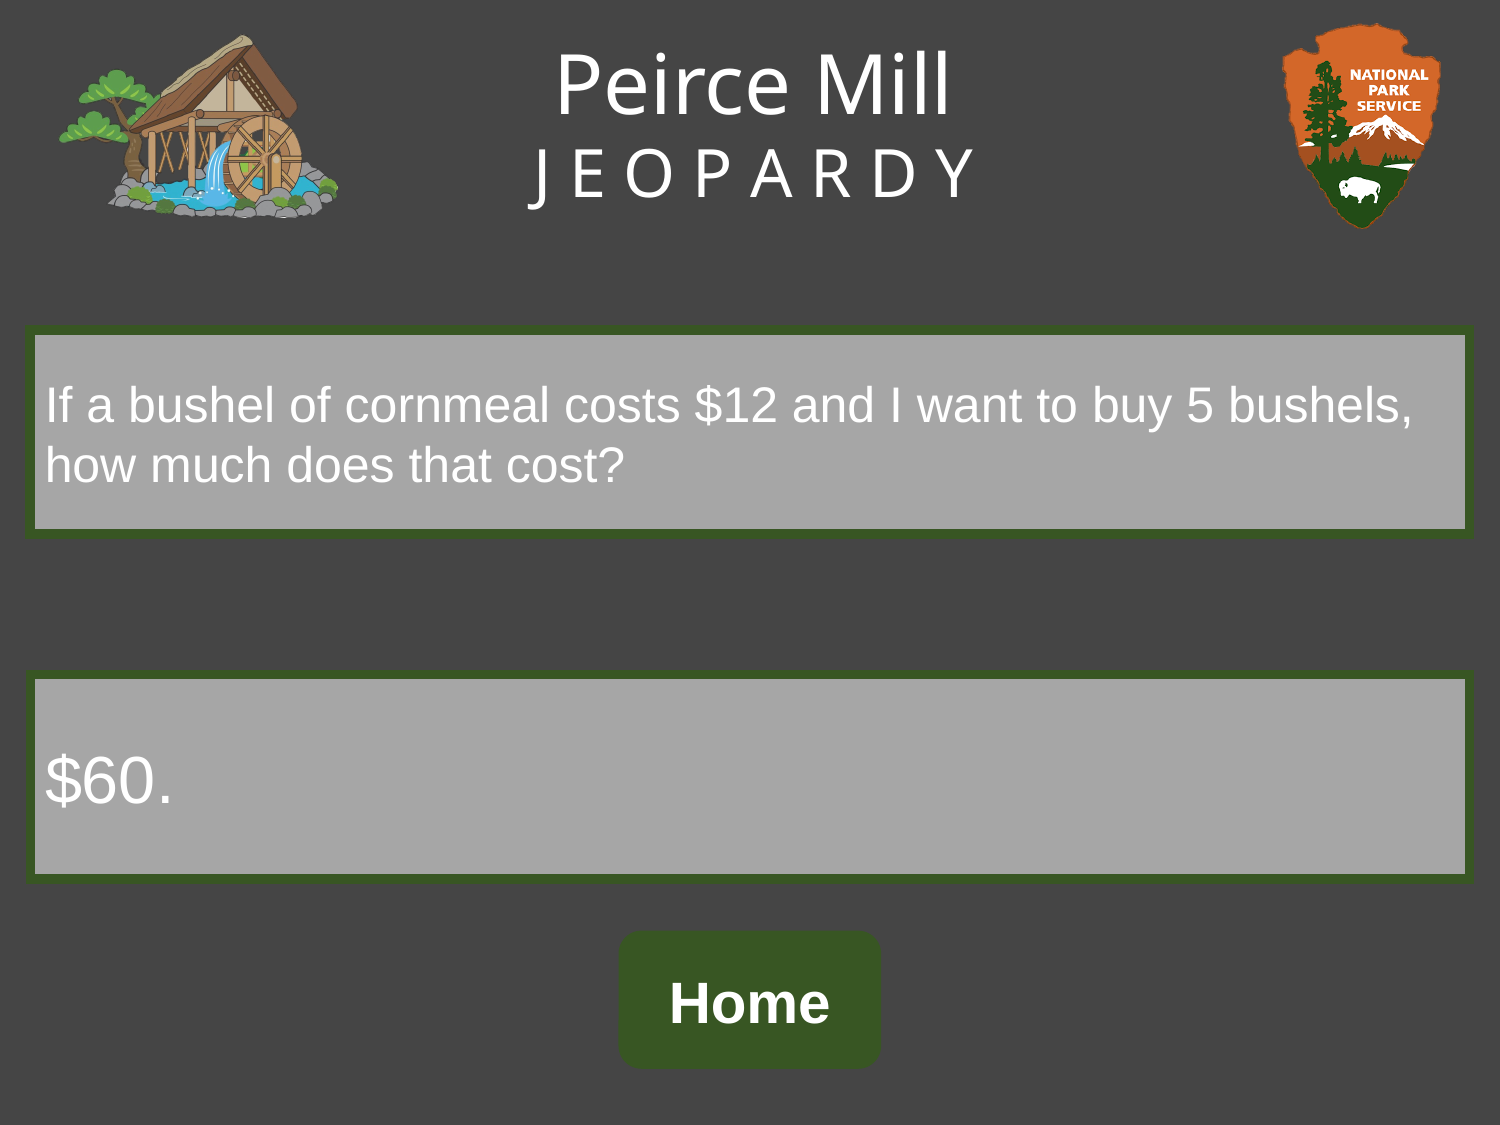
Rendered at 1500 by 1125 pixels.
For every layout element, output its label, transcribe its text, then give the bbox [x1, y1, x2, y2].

text_box If a bushel of cornmeal costs $12 and I want to buy 5 bushels, how much does that cost? [30, 329, 1470, 535]
text_box Home [617, 929, 883, 1070]
picture [1282, 23, 1441, 229]
text_box $60. [30, 674, 1470, 879]
picture [58, 34, 338, 218]
text_box Peirce Mill J E O P A R D Y [485, 23, 1023, 219]
